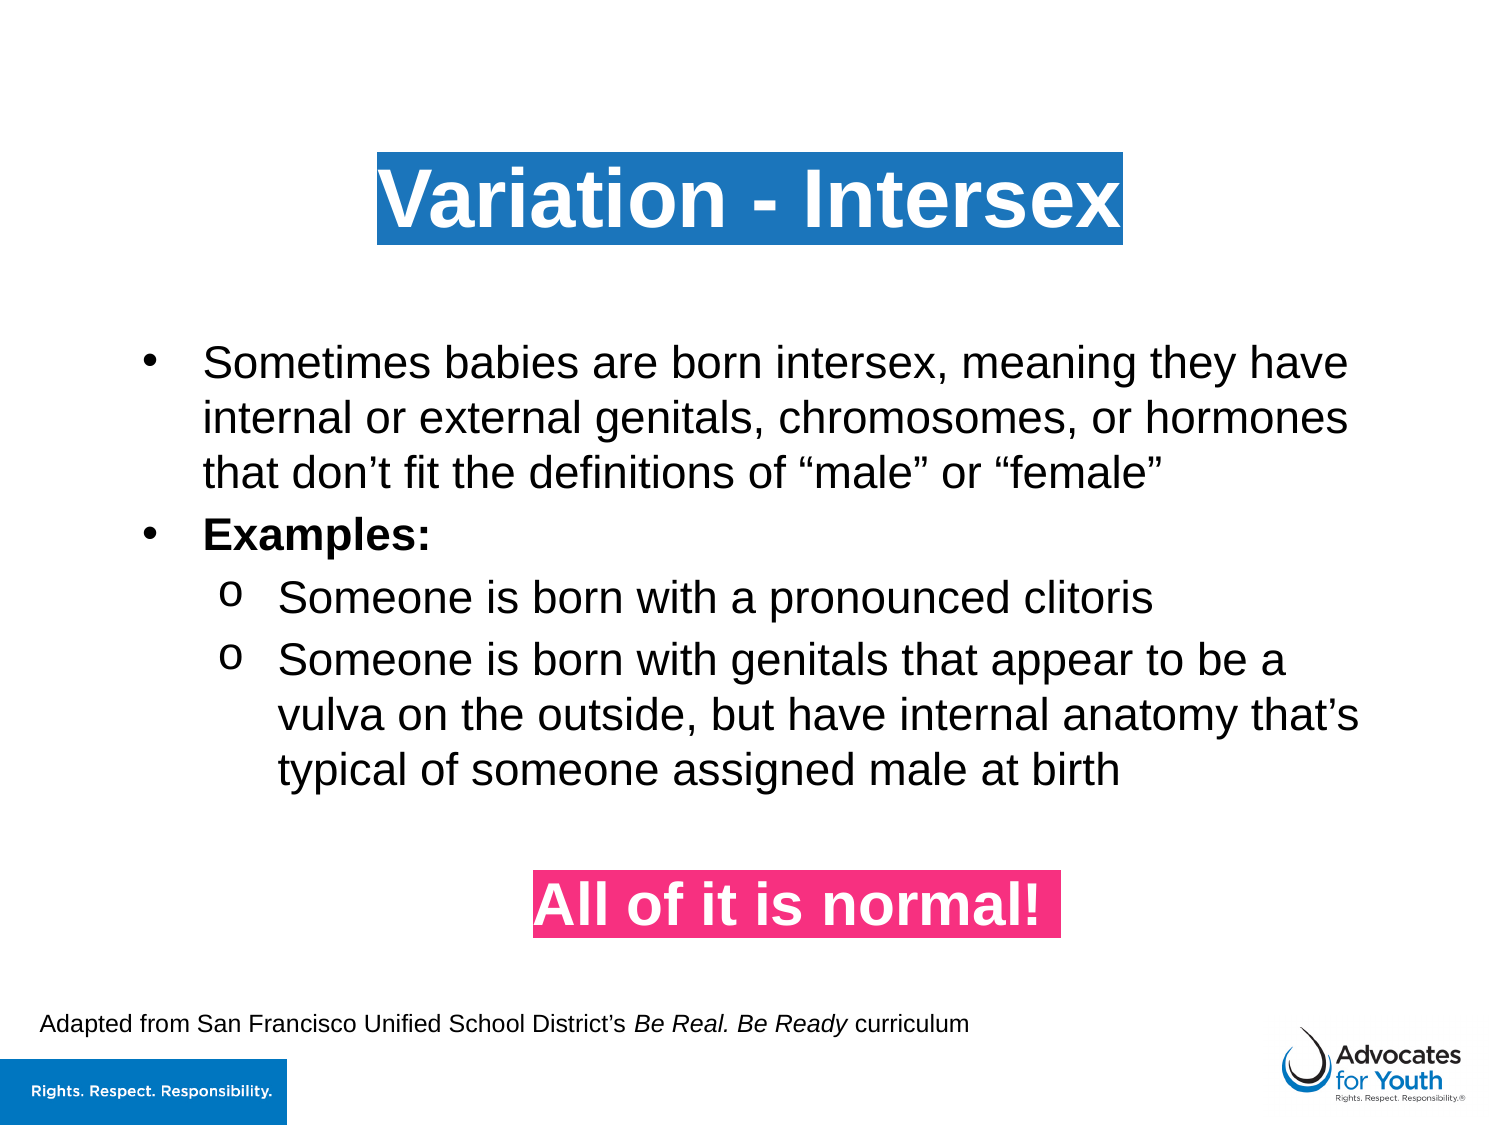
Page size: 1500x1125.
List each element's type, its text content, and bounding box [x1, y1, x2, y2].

title Variation - Intersex [112, 99, 1388, 288]
list Sometimes babies are born intersex, meaning they have internal or external genitals, chromosomes, or hormones that don’t fit the definitions of “male” or “female” Examples: Someone is born with a pronounced clitoris Someone is born with genitals that appear to be a vulva on the outside, but have internal anatomy that’s typical of someone assigned male at birth All of it is normal! [112, 324, 1388, 1000]
picture [0, 1059, 287, 1125]
picture [1263, 1015, 1489, 1117]
text_box Adapted from San Francisco Unified School District’s Be Real. Be Ready curriculum [24, 999, 1270, 1045]
